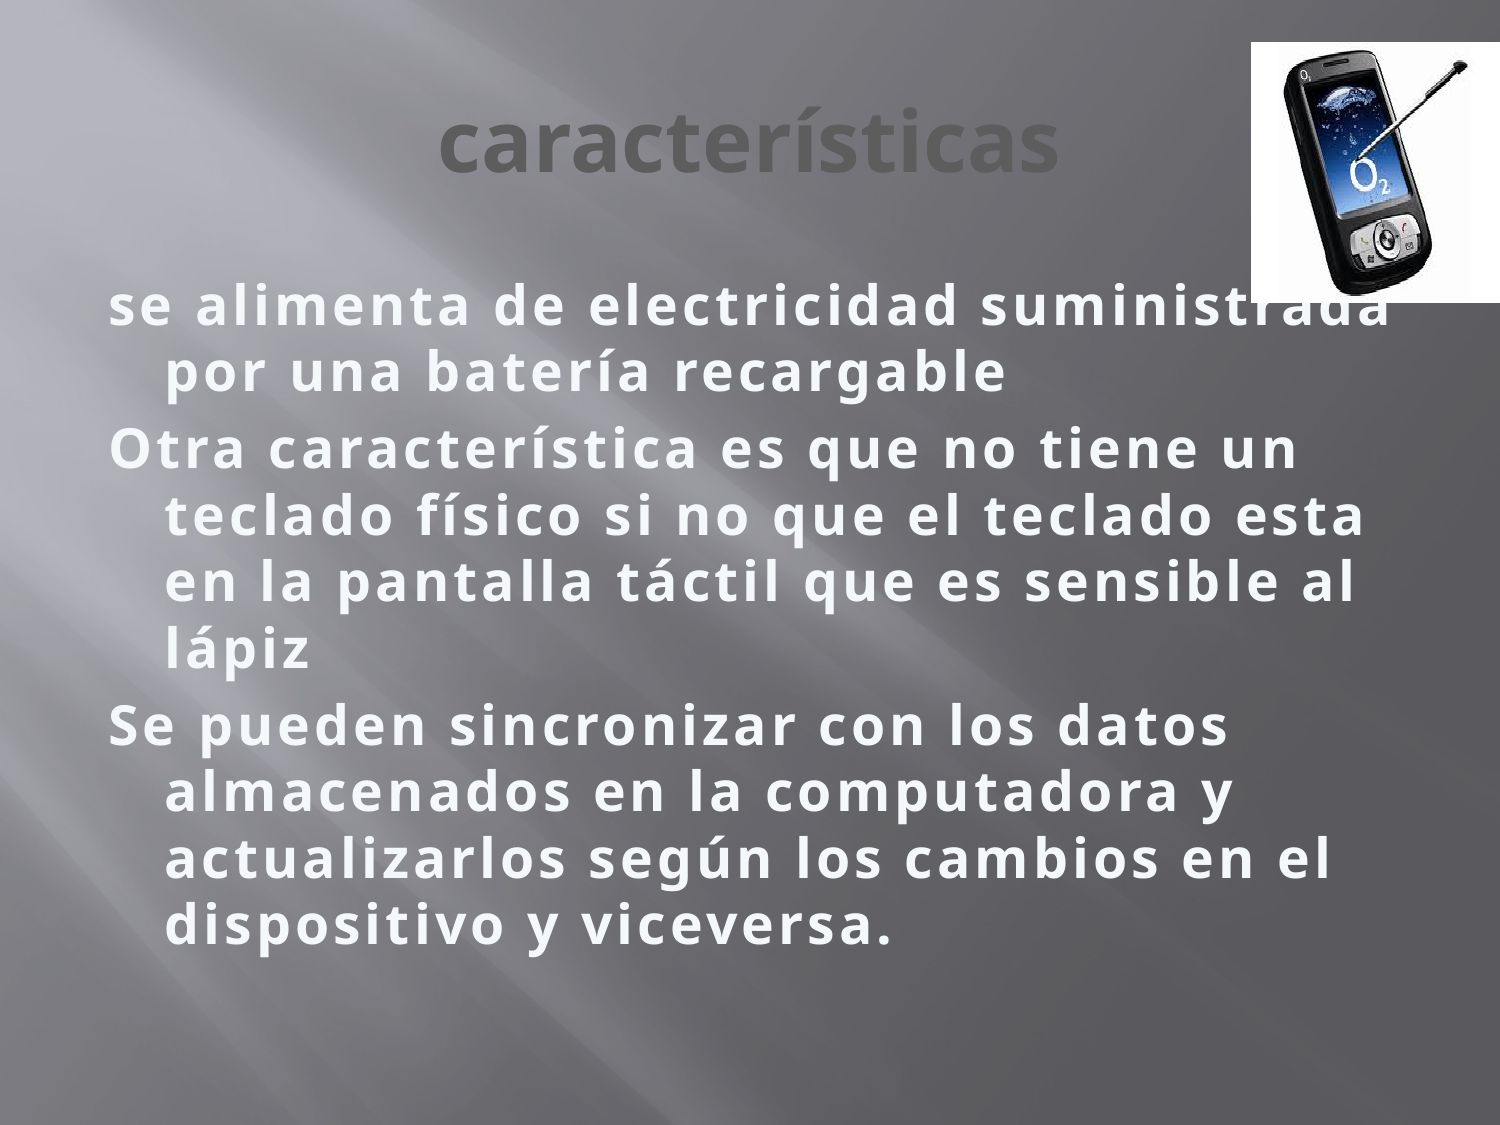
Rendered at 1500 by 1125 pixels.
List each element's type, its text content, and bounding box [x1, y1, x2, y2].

list se alimenta de electricidad suministrada por una batería recargable Otra característica es que no tiene un teclado físico si no que el teclado esta en la pantalla táctil que es sensible al lápiz Se pueden sincronizar con los datos almacenados en la computadora y actualizarlos según los cambios en el dispositivo y viceversa. [75, 262, 1425, 1035]
picture [1251, 42, 1500, 303]
title características [75, 45, 1251, 233]
